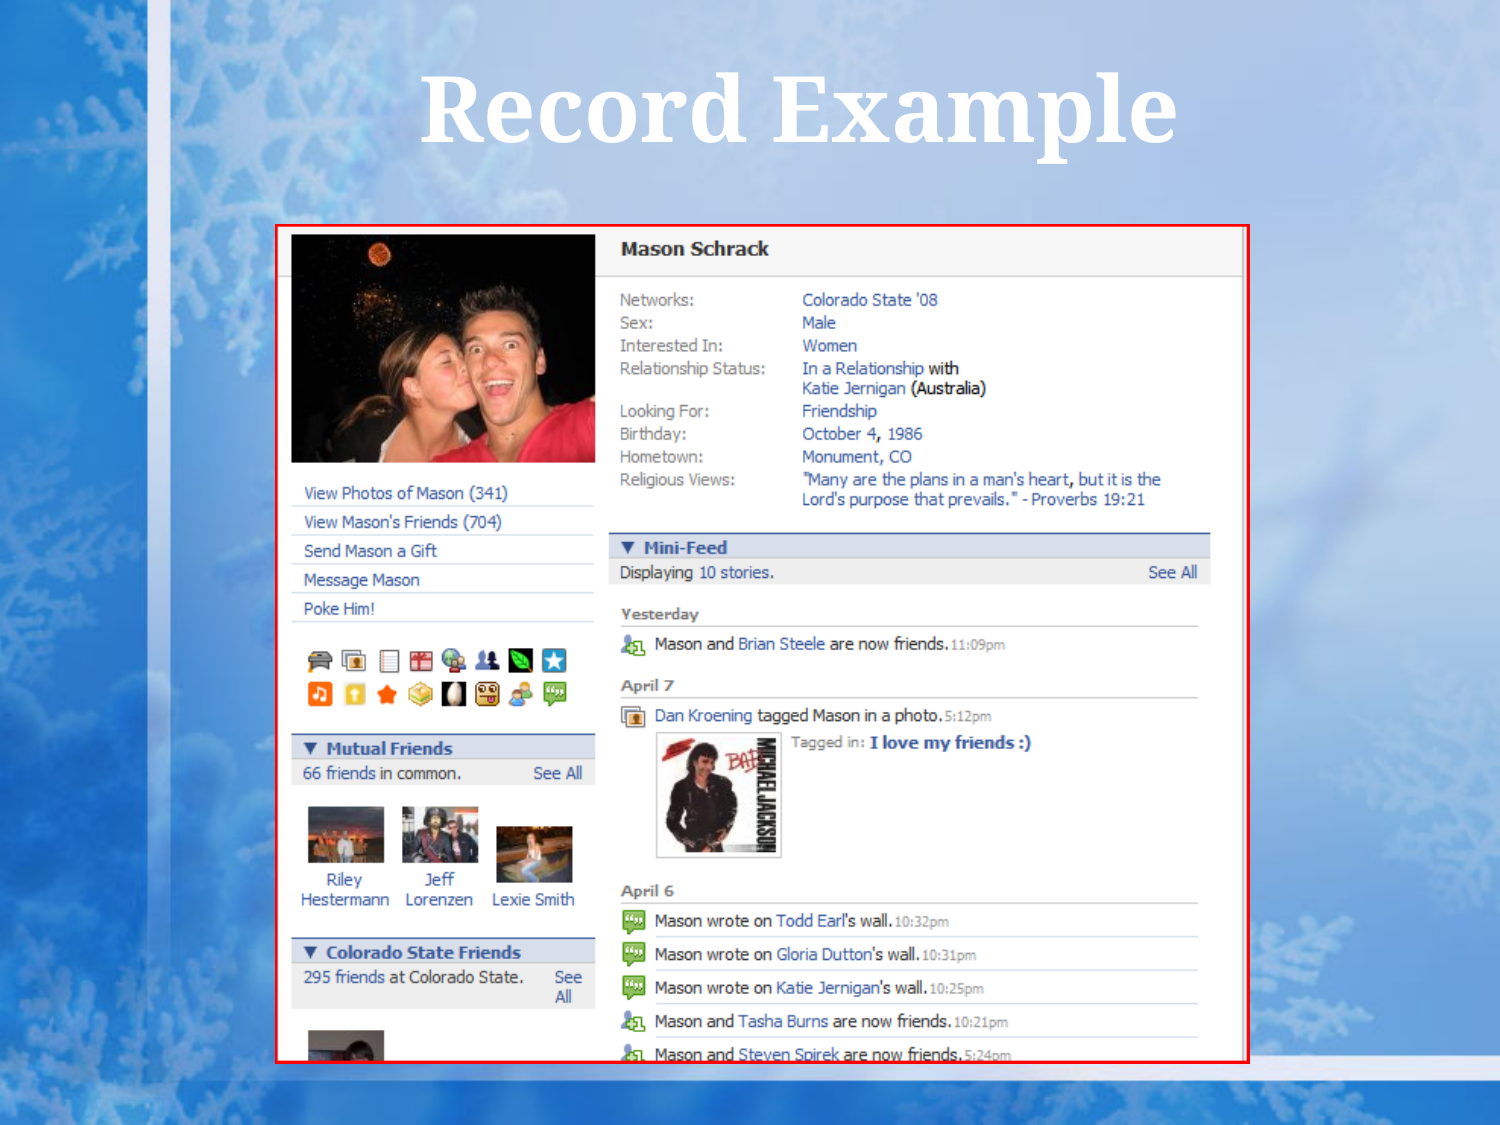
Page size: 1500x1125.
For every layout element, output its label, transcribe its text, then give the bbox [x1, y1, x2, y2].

title Record Example [124, 12, 1476, 201]
picture [0, 0, 1500, 1125]
